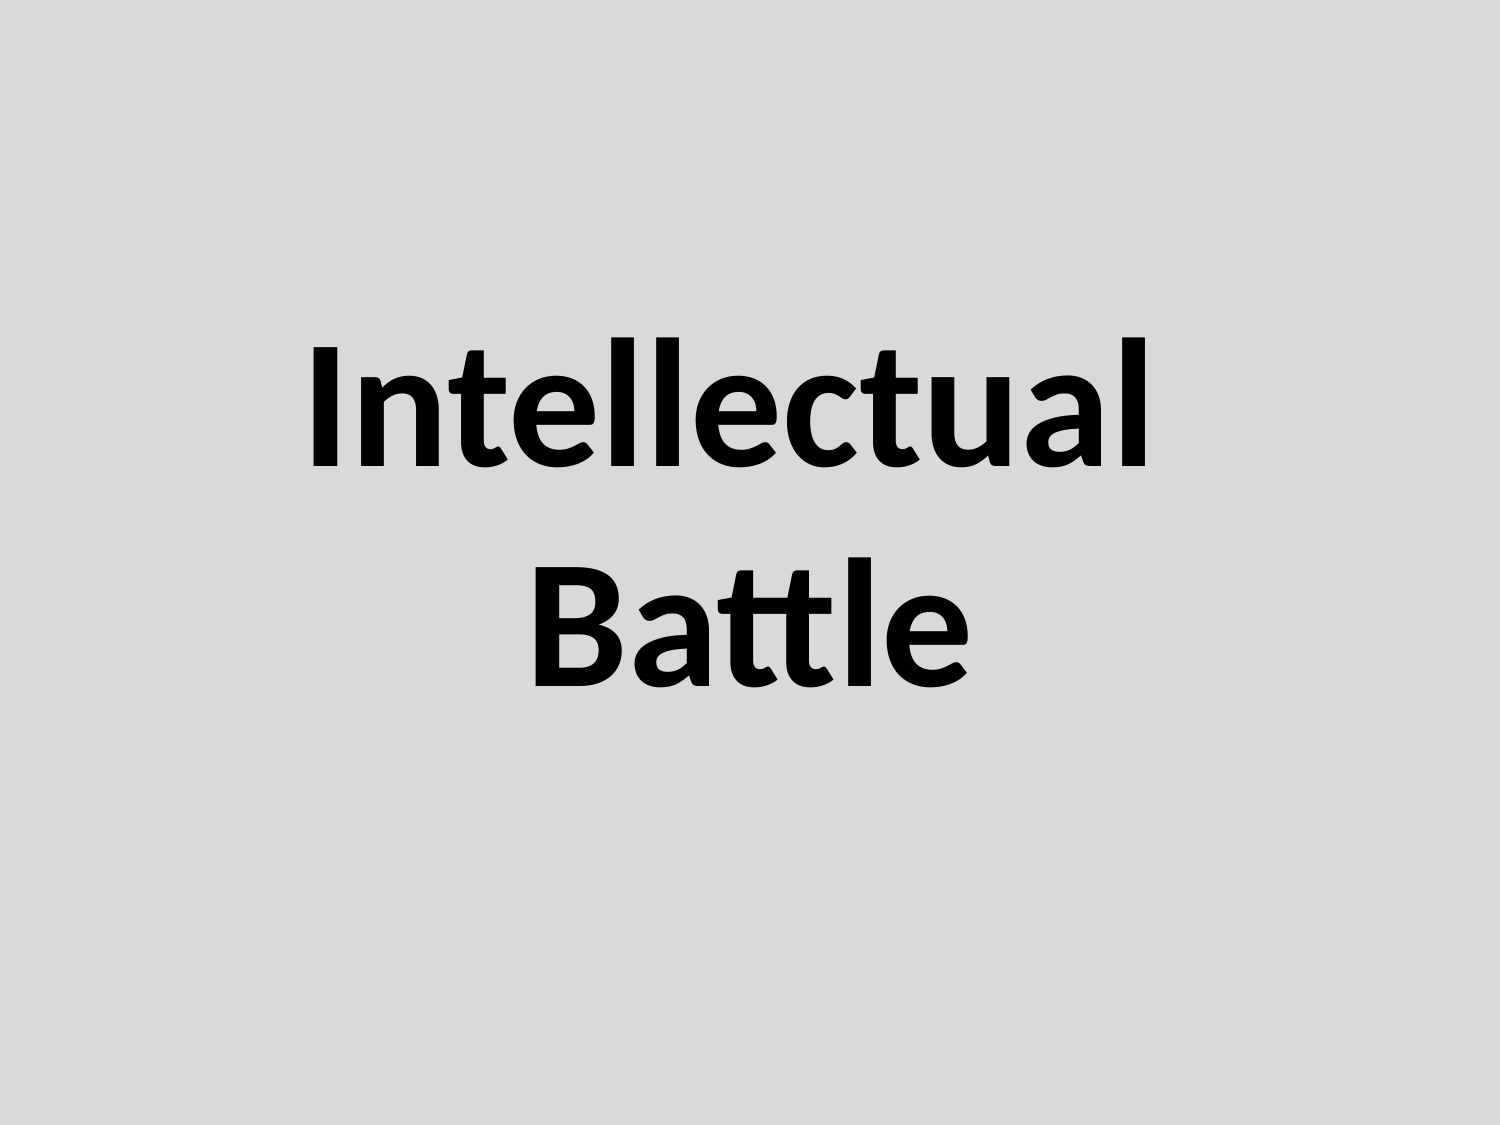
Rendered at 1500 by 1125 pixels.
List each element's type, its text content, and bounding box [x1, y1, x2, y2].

title Intellectual Battle [112, 137, 1388, 870]
